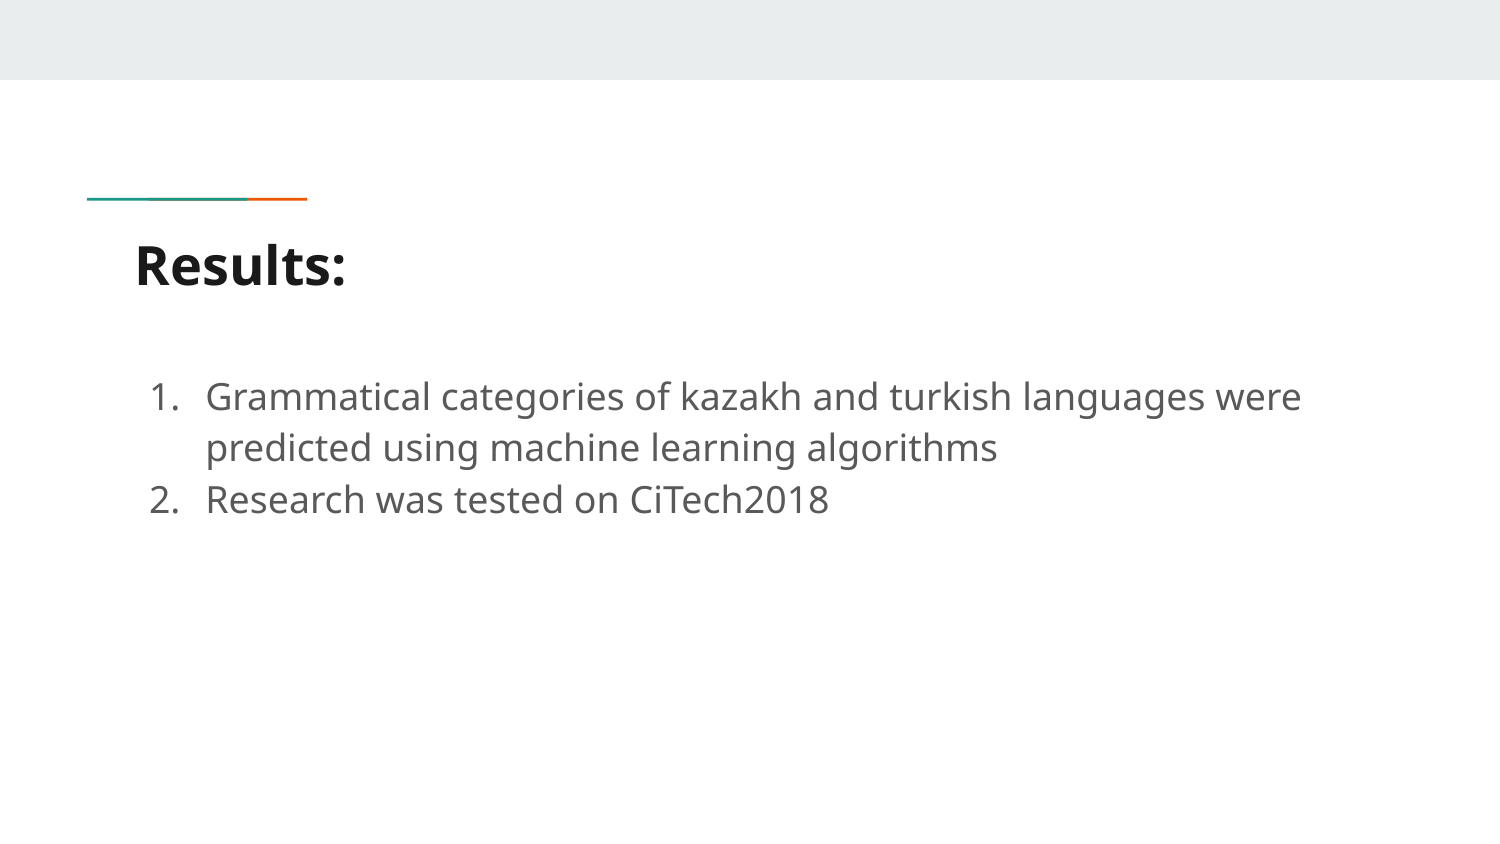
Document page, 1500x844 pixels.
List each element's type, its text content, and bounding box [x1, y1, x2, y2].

title Results: [119, 216, 1381, 305]
list Grammatical categories of kazakh and turkish languages were predicted using machine learning algorithms Research was tested on CiTech2018 [115, 305, 1377, 677]
